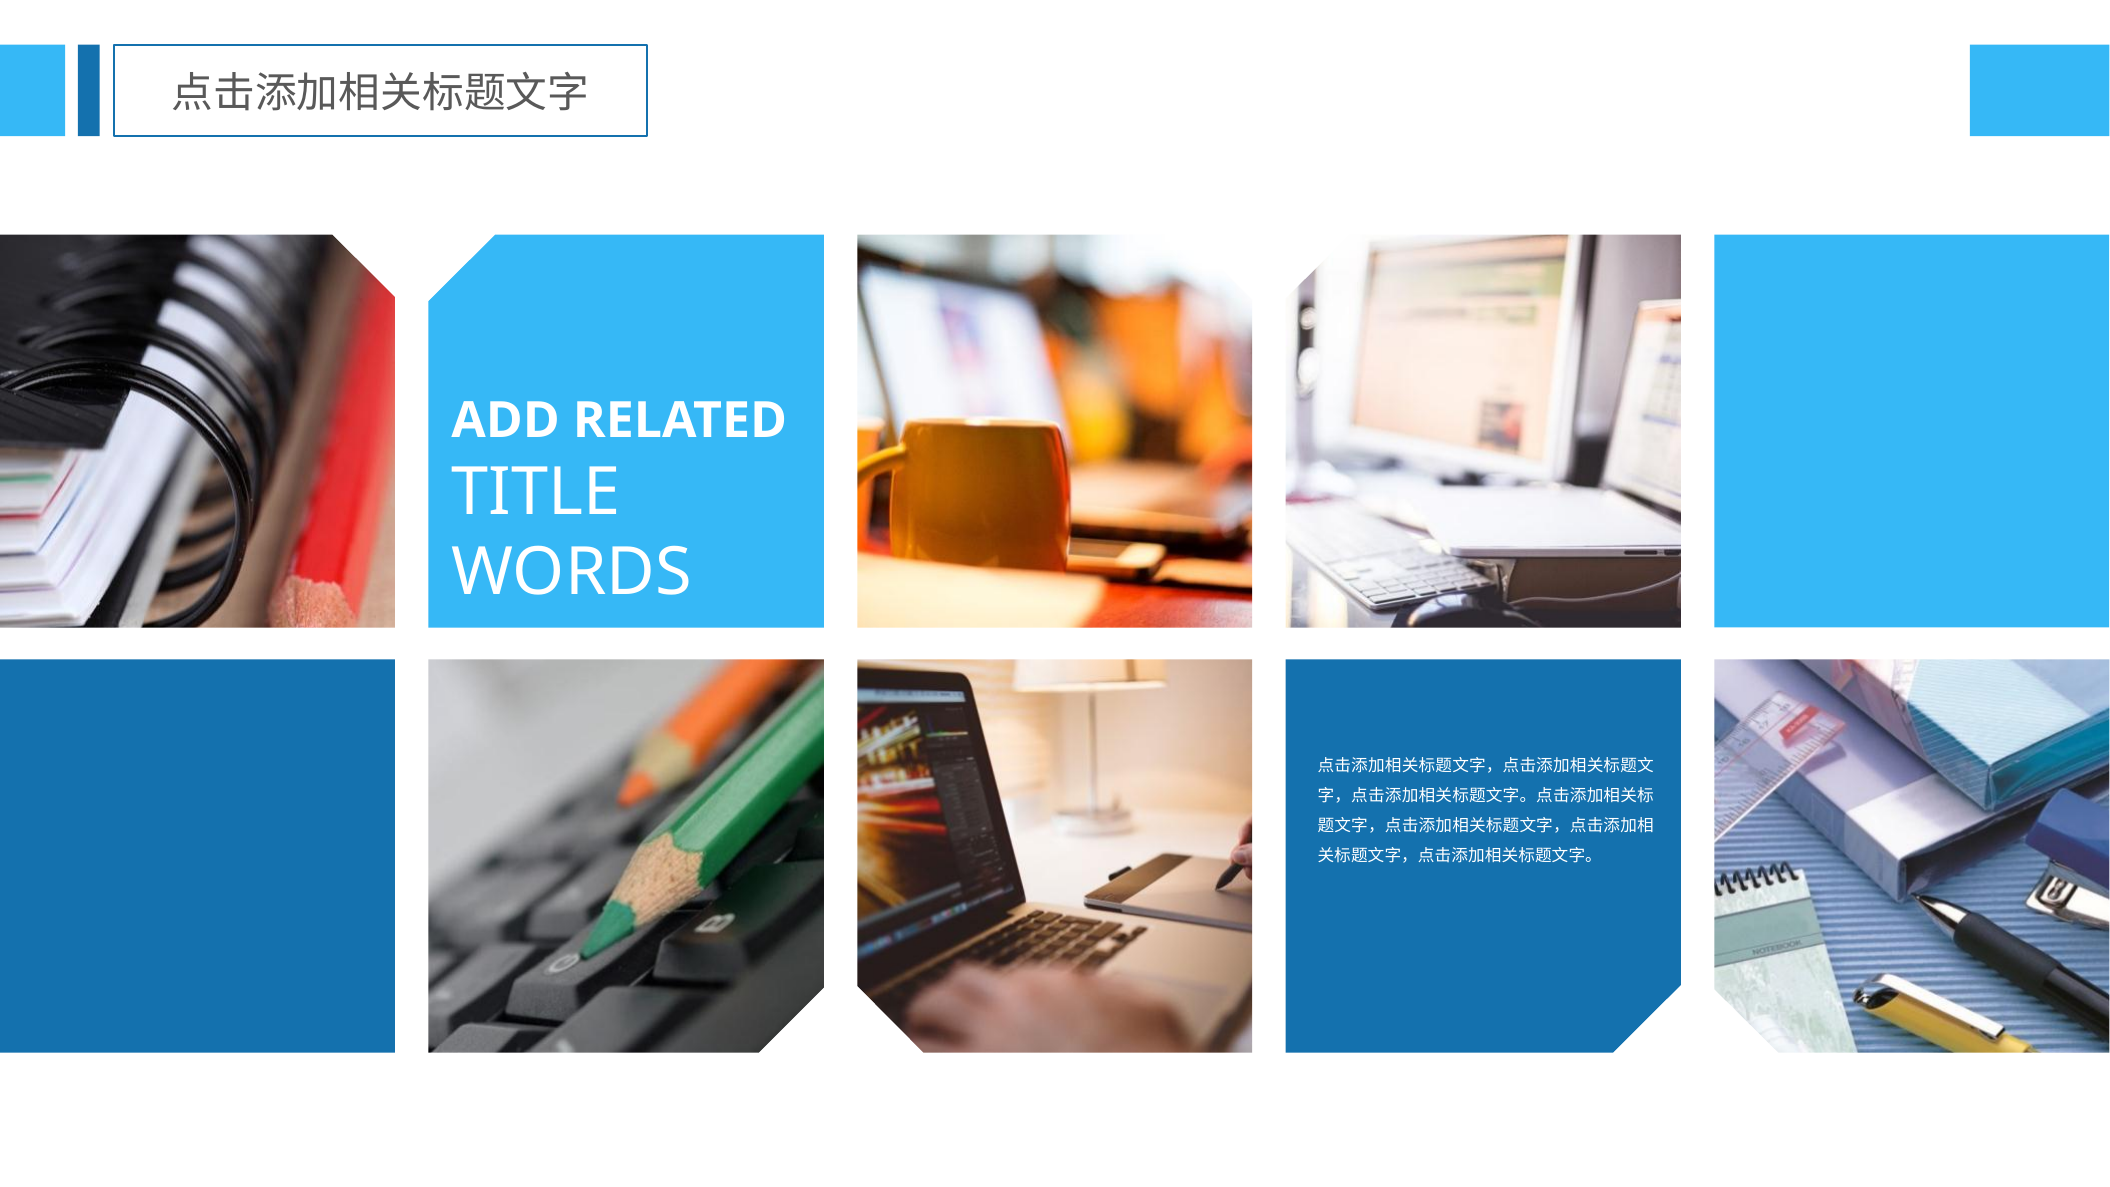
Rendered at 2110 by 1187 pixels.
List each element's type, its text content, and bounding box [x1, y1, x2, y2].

text_box ADD RELATED TITLE WORDS [436, 380, 824, 616]
text_box [857, 234, 1253, 628]
text_box [1285, 234, 1681, 628]
text_box [428, 234, 824, 628]
text_box [0, 234, 395, 628]
text_box 点击添加相关标题文字，点击添加相关标题文字，点击添加相关标题文字。点击添加相关标题文字，点击添加相关标题文字，点击添加相关标题文字，点击添加相关标题文字。 [1302, 737, 1669, 873]
text_box [1714, 659, 2110, 1053]
text_box [0, 659, 395, 1053]
text_box [857, 659, 1253, 1053]
text_box [1714, 234, 2110, 628]
text_box [1285, 659, 1681, 1053]
text_box [428, 659, 824, 1053]
text_box 点击添加相关标题文字 [135, 44, 625, 137]
